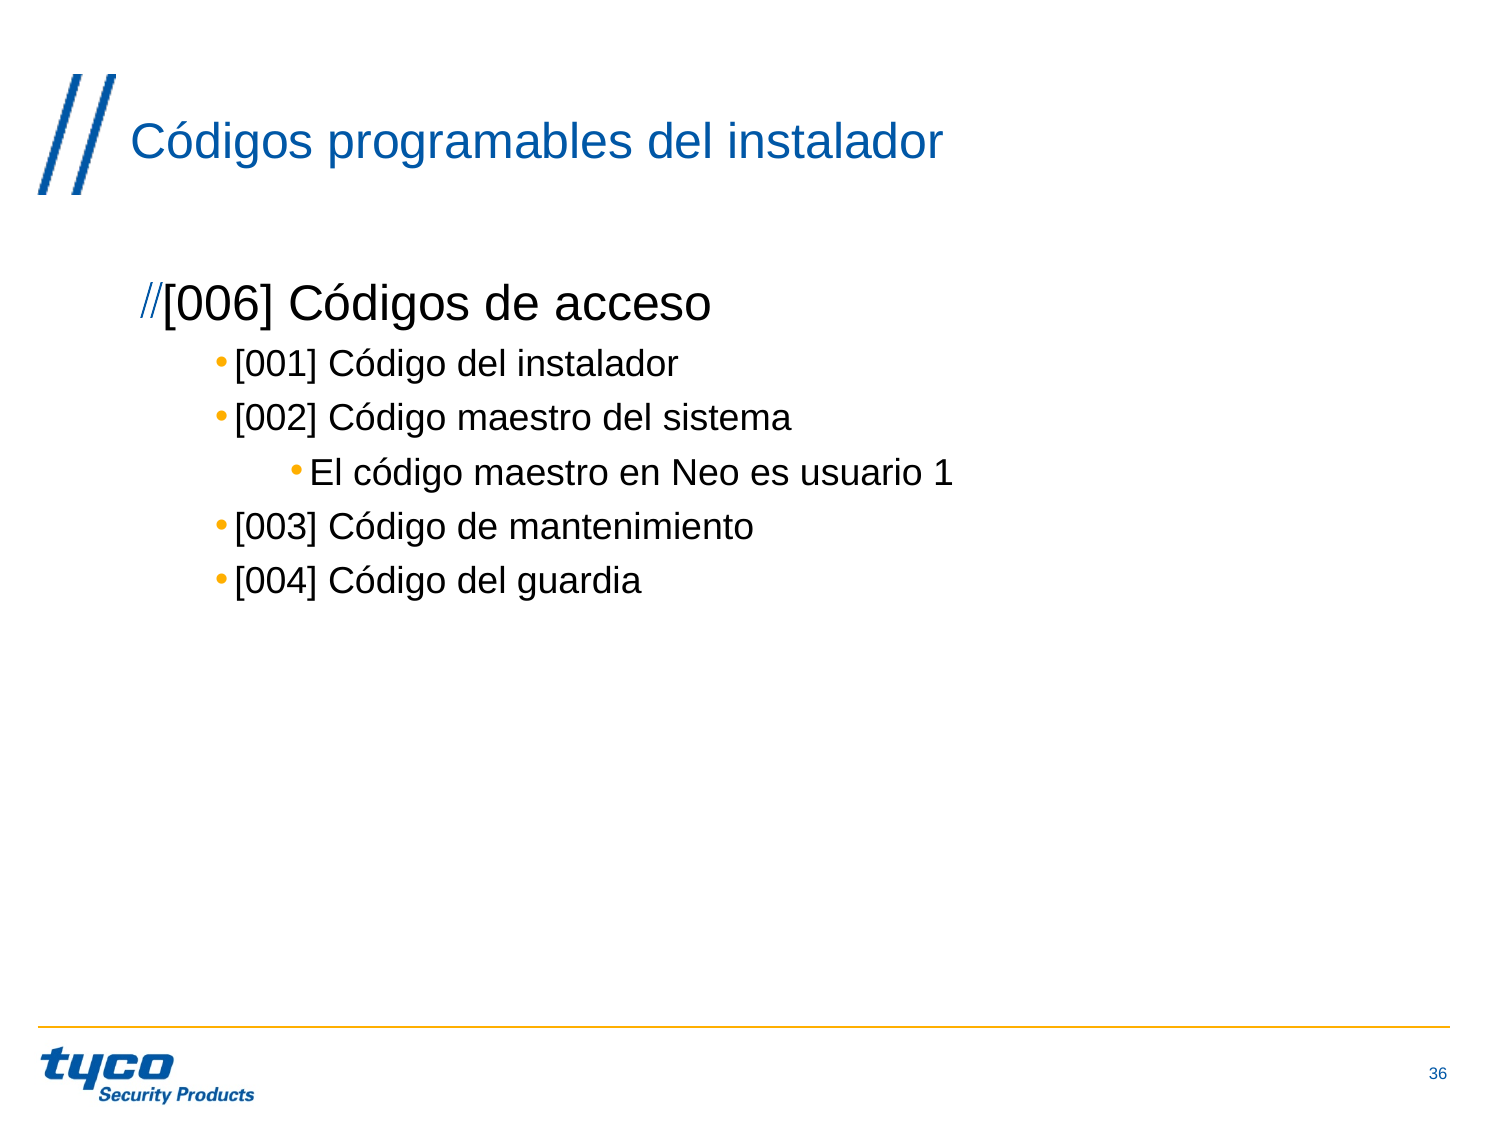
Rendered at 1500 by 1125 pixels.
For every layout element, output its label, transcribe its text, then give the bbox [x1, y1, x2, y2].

picture [140, 282, 176, 318]
picture [34, 1040, 260, 1107]
slide_number 36 [1387, 1042, 1463, 1103]
picture [37, 74, 115, 195]
list [006] Códigos de acceso [001] Código del instalador [002] Código maestro del sistema El código maestro en Neo es usuario 1 [003] Código de mantenimiento [004] Código del guardia [124, 262, 1426, 976]
title Códigos programables del instalador [115, 44, 1426, 233]
text_box [97, 1061, 228, 1091]
